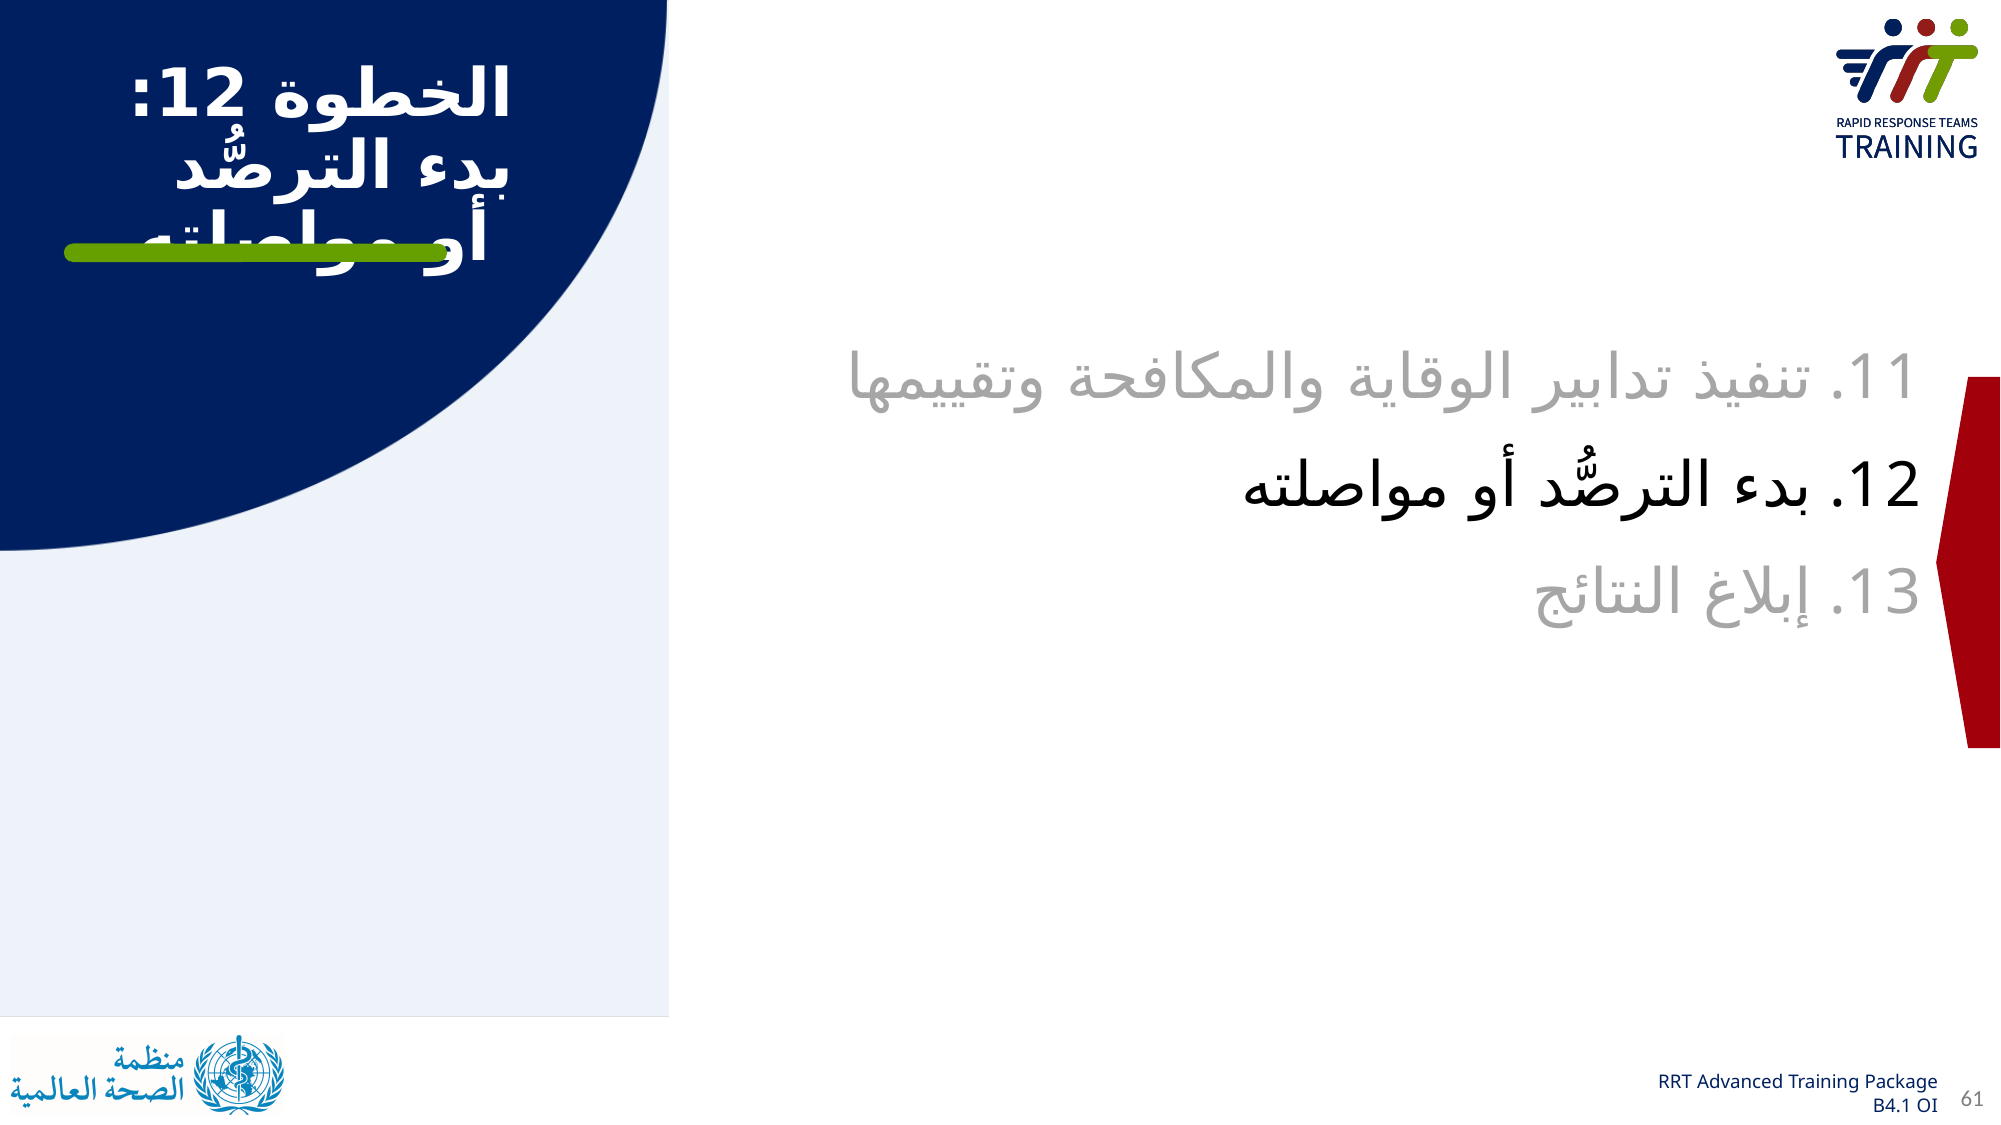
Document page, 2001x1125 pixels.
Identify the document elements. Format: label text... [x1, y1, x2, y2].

text_box تنفيذ تدابير الوقاية والمكافحة وتقييمها بدء الترصُّد أو مواصلته إبلاغ النتائج [749, 321, 1934, 804]
title الخطوة 12: بدء الترصُّد أو مواصلته [18, 53, 523, 281]
picture [11, 1035, 284, 1115]
text_box [63, 243, 448, 263]
picture [241, 1050, 247, 1059]
picture [1835, 19, 1978, 167]
picture [0, 0, 669, 1018]
